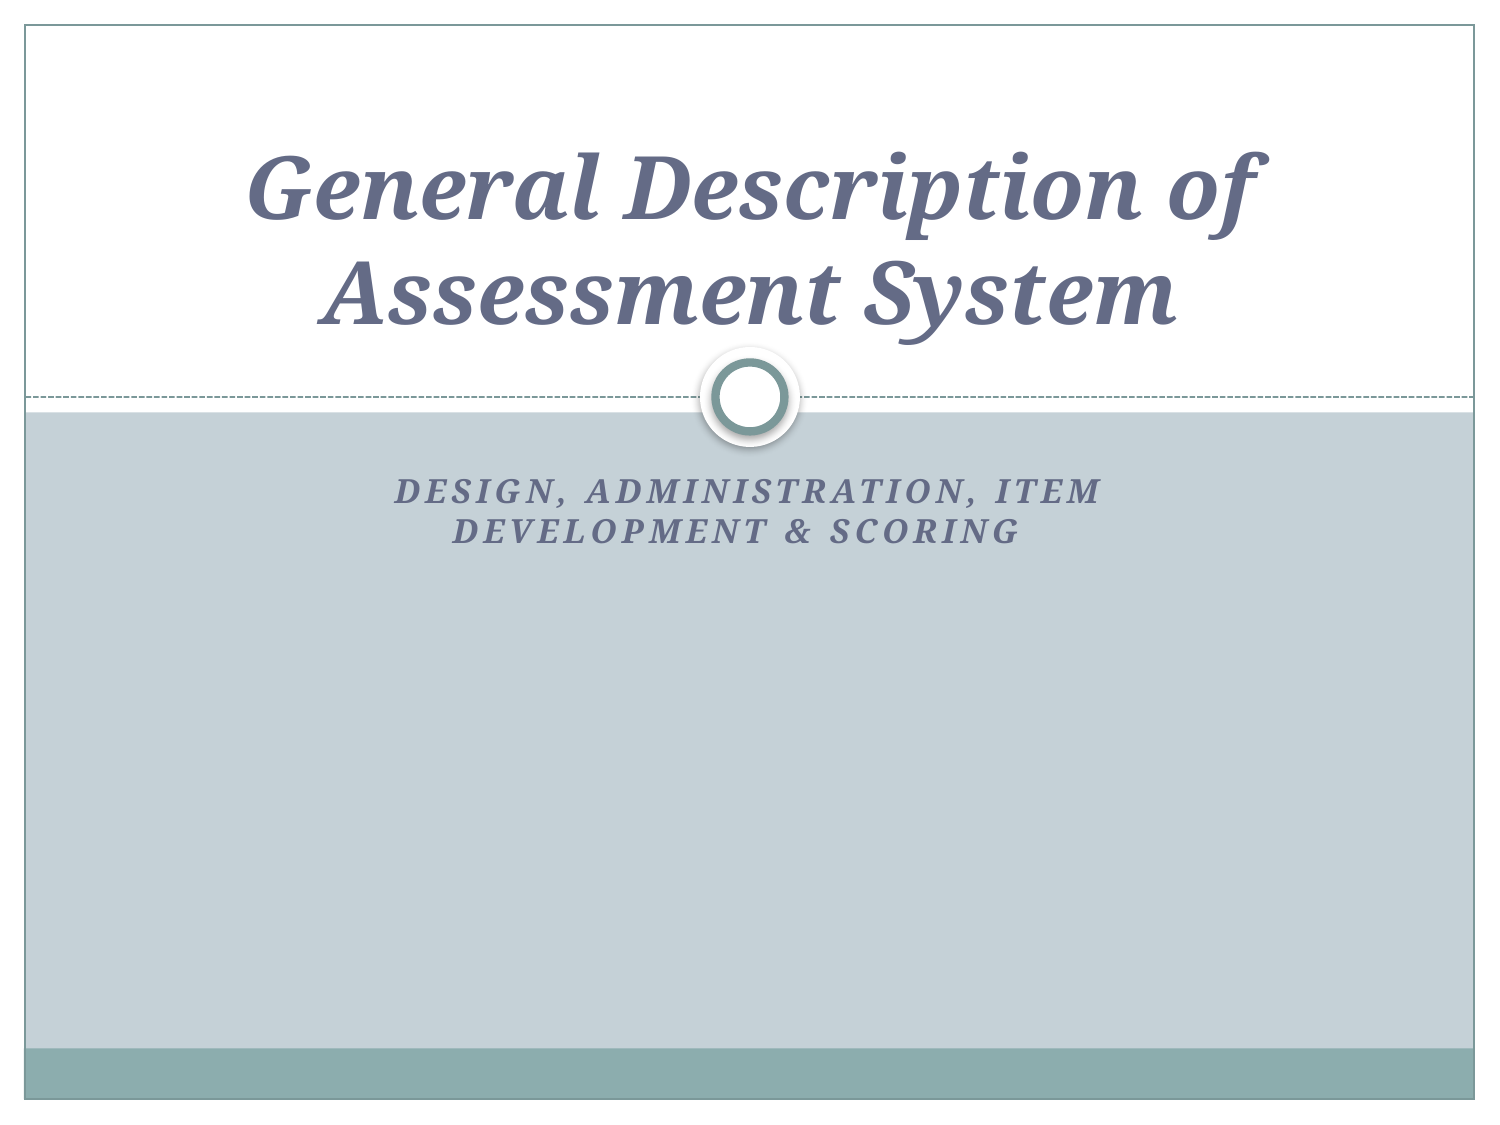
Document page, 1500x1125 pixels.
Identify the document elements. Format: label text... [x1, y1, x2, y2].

subtitle Design, Administration, Item Development & Scoring [225, 462, 1275, 750]
title General Description of Assessment System [112, 62, 1388, 350]
